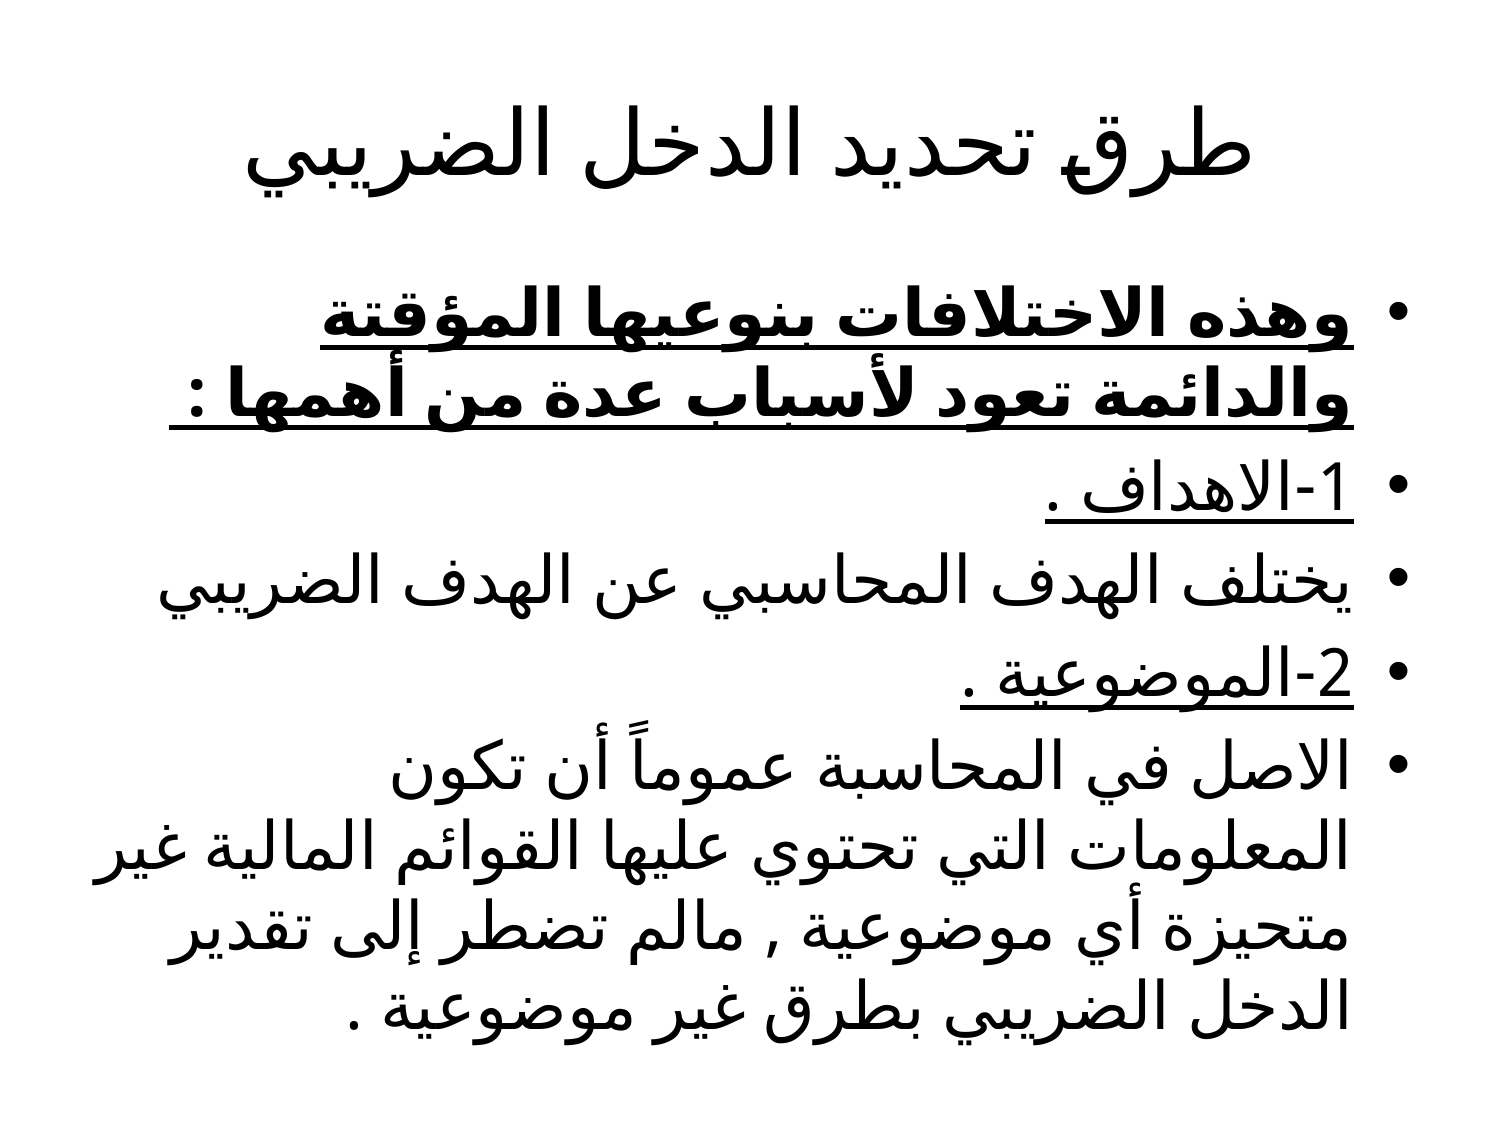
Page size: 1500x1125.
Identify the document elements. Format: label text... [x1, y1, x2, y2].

list وهذه الاختلافات بنوعيها المؤقتة والدائمة تعود لأسباب عدة من أهمها : 1-الاهداف . يختلف الهدف المحاسبي عن الهدف الضريبي 2-الموضوعية . الاصل في المحاسبة عموماً أن تكون المعلومات التي تحتوي عليها القوائم المالية غير متحيزة أي موضوعية , مالم تضطر إلى تقدير الدخل الضريبي بطرق غير موضوعية . [75, 262, 1425, 1005]
title طرق تحديد الدخل الضريبي [75, 45, 1425, 233]
